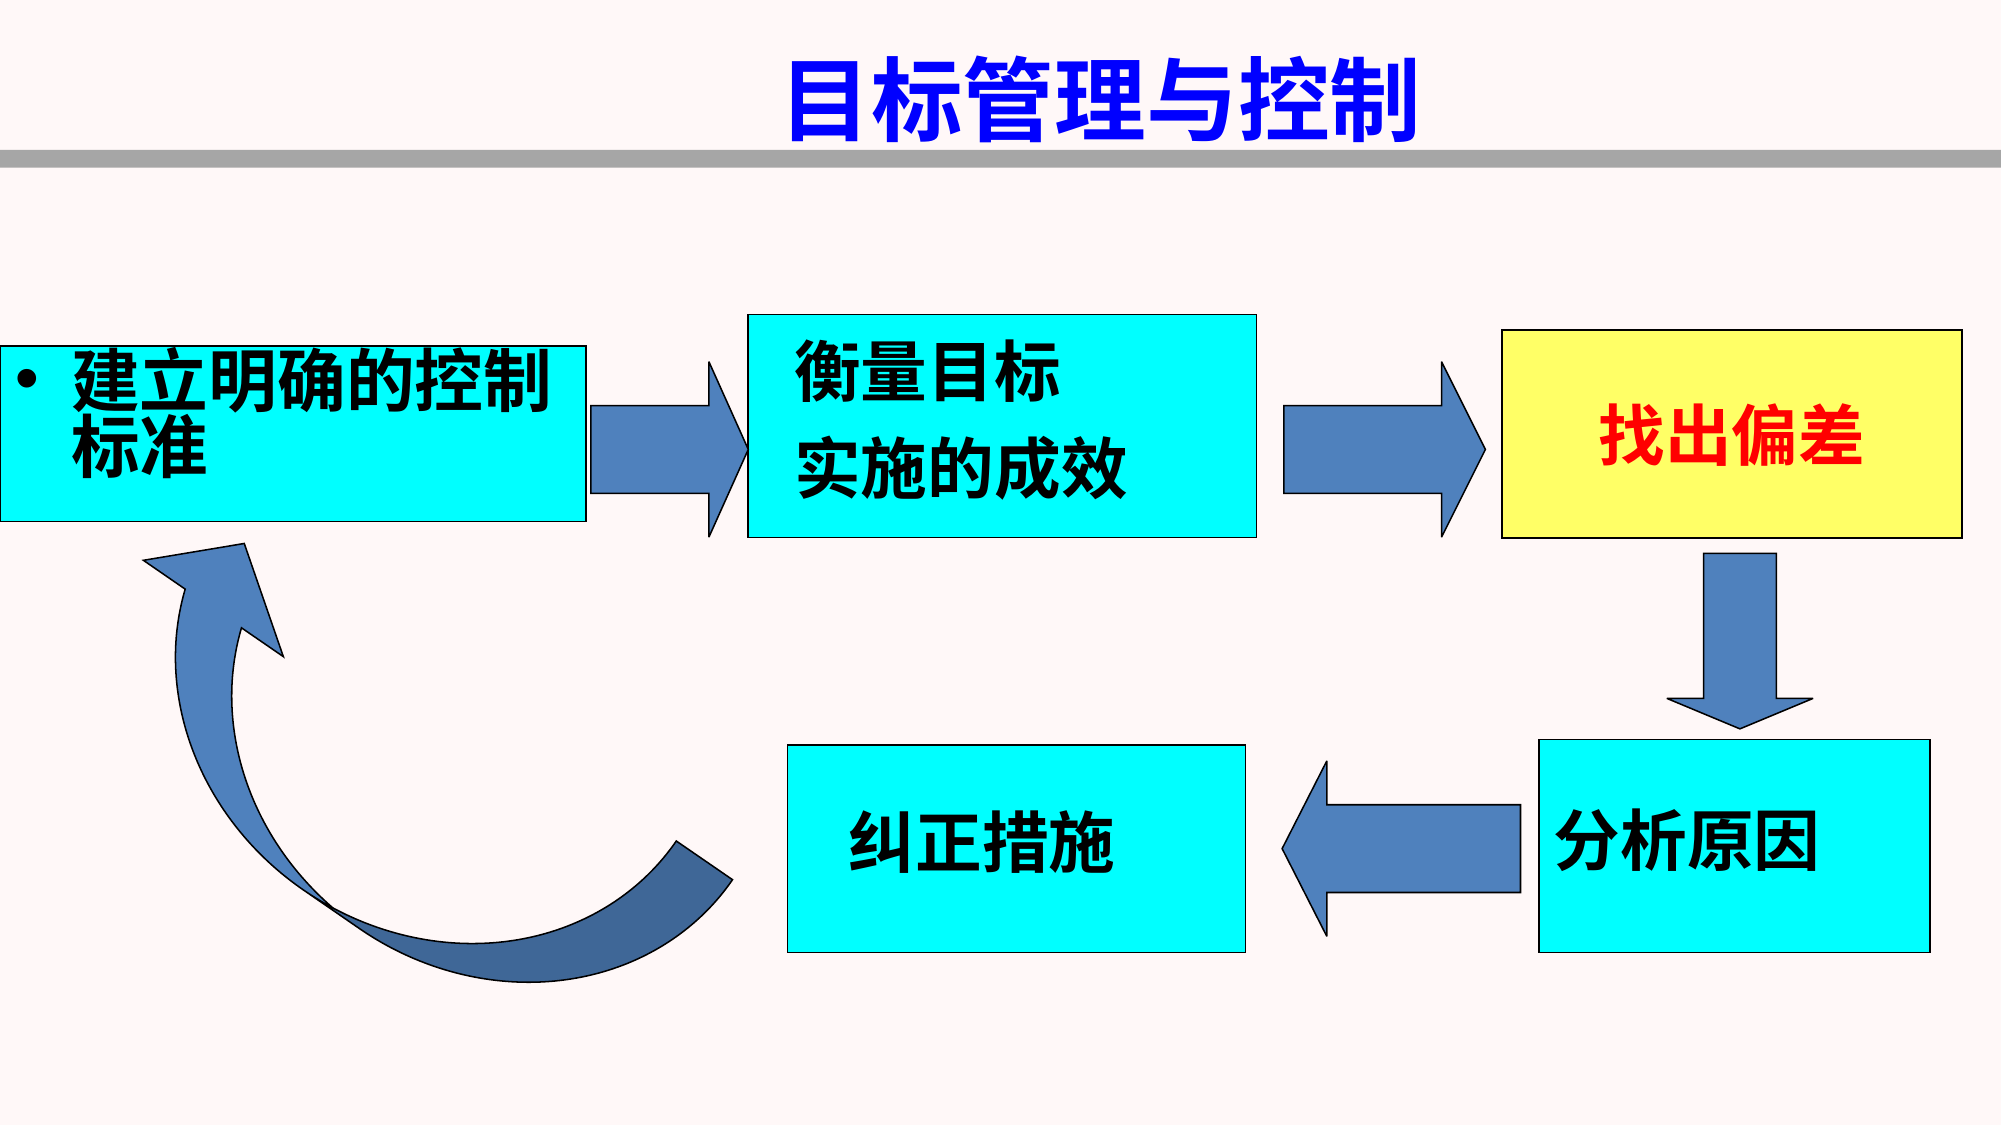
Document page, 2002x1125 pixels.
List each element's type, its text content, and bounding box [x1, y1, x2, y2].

text_box 分析原因 [1538, 739, 1931, 953]
text_box [1283, 361, 1486, 538]
text_box 纠正措施 [787, 744, 1246, 953]
text_box 建立明确的控制标准 [0, 346, 586, 522]
text_box 找出偏差 [1502, 330, 1962, 538]
text_box [1666, 553, 1814, 729]
title 目标管理与控制 [200, 35, 2001, 141]
text_box [143, 543, 733, 983]
text_box [1282, 760, 1521, 937]
text_box [590, 361, 749, 538]
text_box 衡量目标 实施的成效 [748, 314, 1257, 538]
